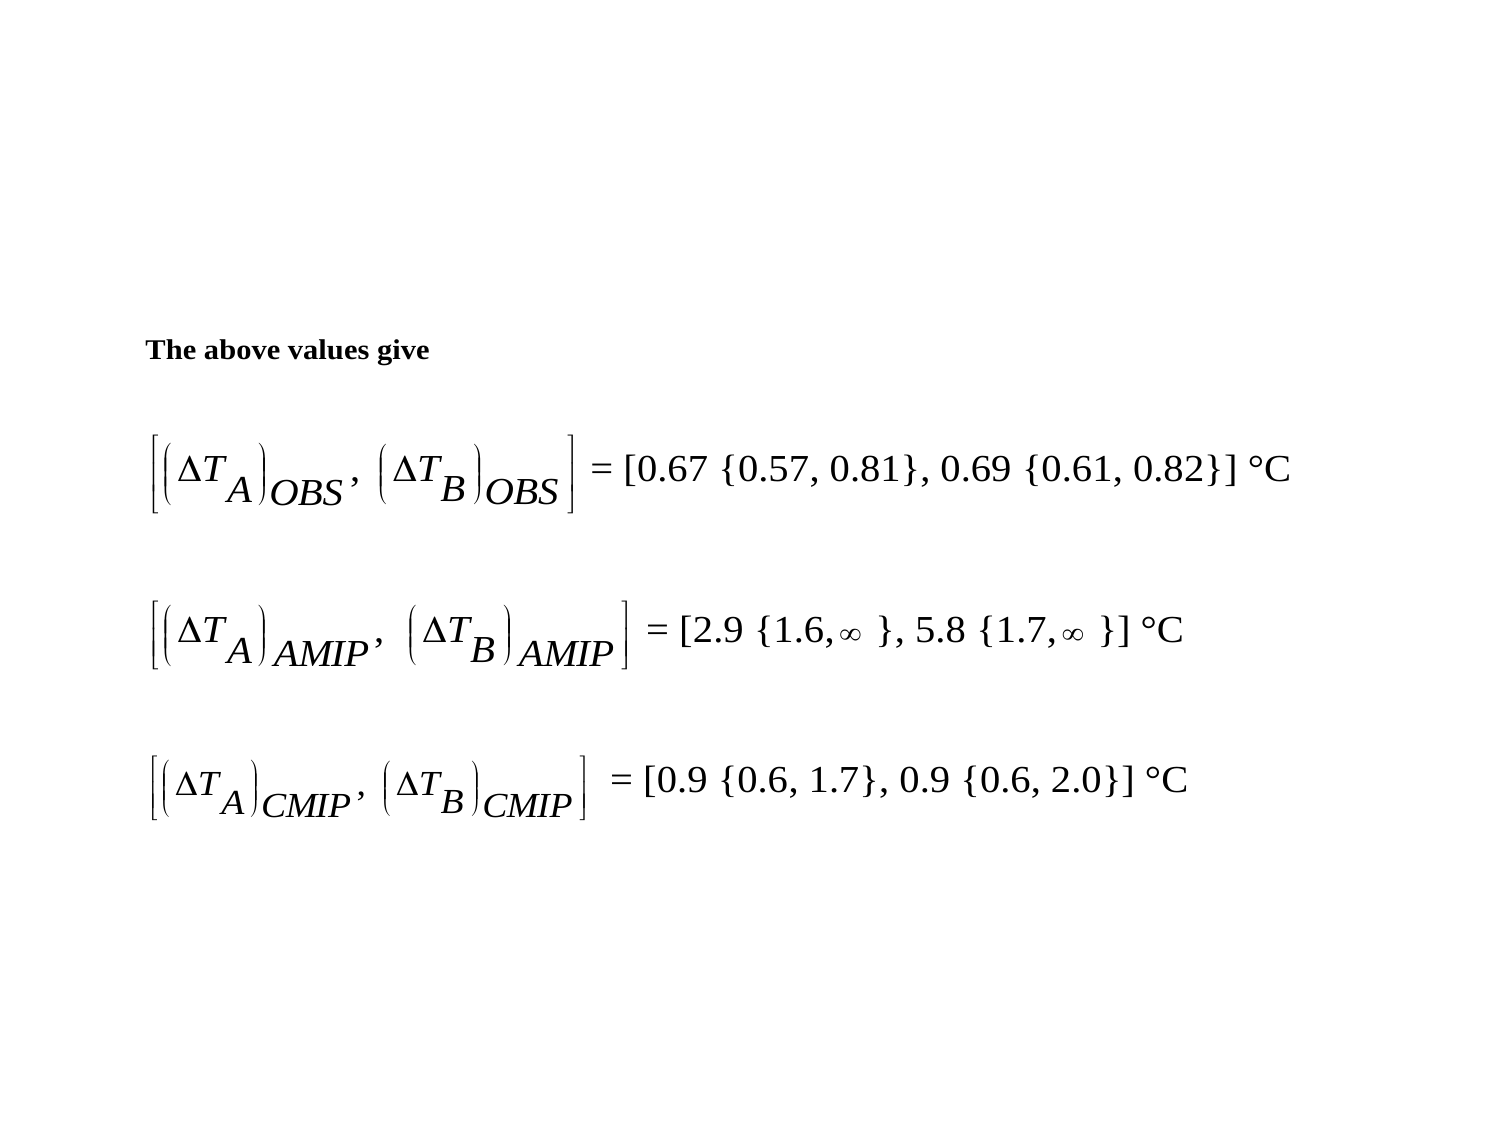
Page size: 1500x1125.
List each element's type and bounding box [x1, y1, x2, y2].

picture [145, 332, 1294, 858]
